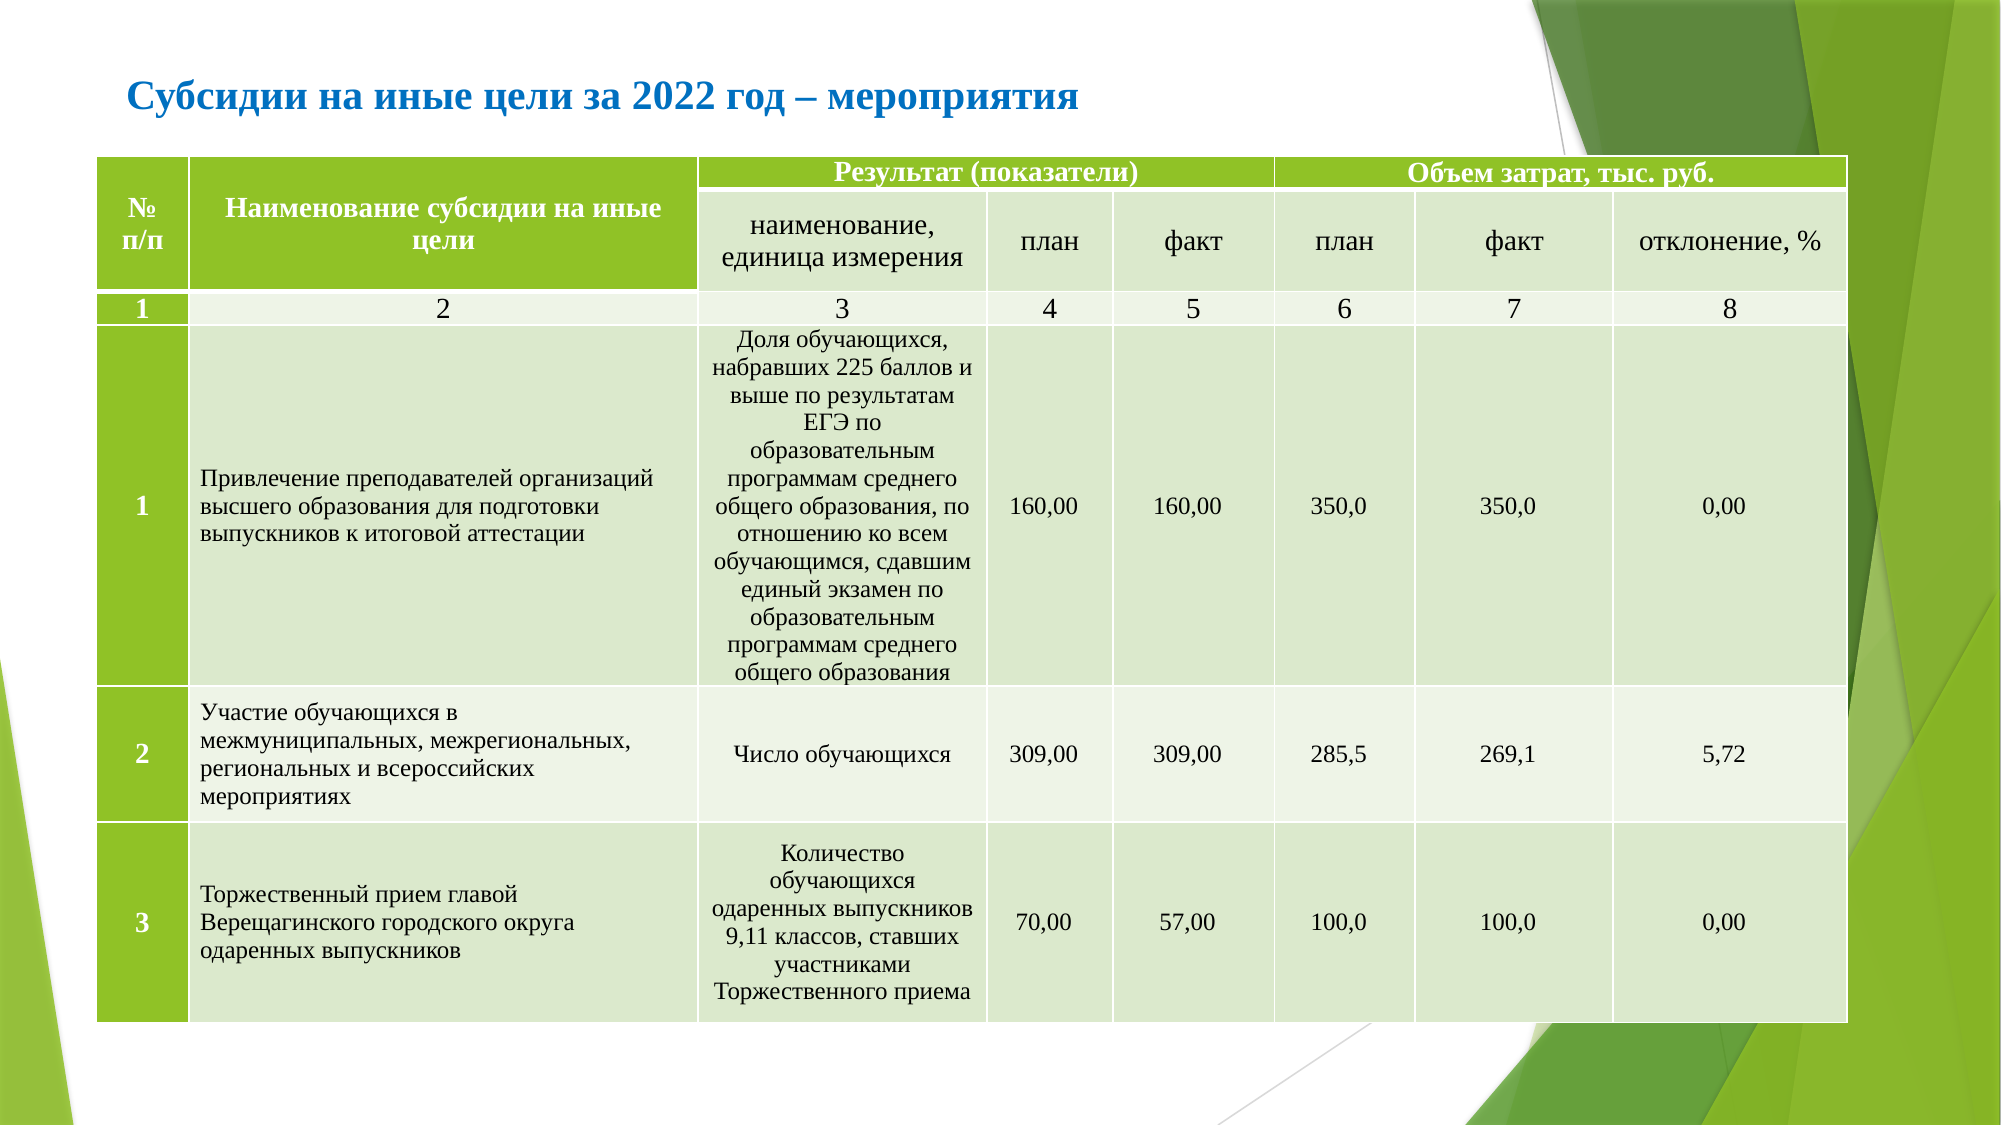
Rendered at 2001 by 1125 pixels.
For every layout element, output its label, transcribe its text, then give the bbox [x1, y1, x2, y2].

table_cell 285,5 [1275, 687, 1414, 821]
title Субсидии на иные цели за 2022 год – мероприятия [111, 59, 1932, 137]
table_cell 160,00 [988, 326, 1112, 685]
table_cell 0,00 [1614, 326, 1846, 685]
table_cell 57,00 [1114, 823, 1274, 1022]
table_cell 350,0 [1275, 326, 1414, 685]
table_cell 5,72 [1614, 687, 1846, 821]
table_cell 350,0 [1416, 326, 1612, 685]
table_cell факт [1416, 192, 1612, 291]
table_cell 3 [97, 823, 188, 1022]
table_cell план [988, 192, 1112, 291]
table_cell 269,1 [1416, 687, 1612, 821]
table_header Наименование субсидии на иные цели [190, 157, 697, 289]
table_cell отклонение, % [1614, 192, 1846, 291]
table_cell план [1275, 192, 1414, 291]
table_cell 3 [699, 292, 986, 324]
table_cell 70,00 [988, 823, 1112, 1022]
table_cell 4 [988, 292, 1112, 324]
table_cell 8 [1614, 292, 1846, 324]
table_cell Привлечение преподавателей организаций высшего образования для подготовки выпускников к итоговой аттестации [190, 326, 697, 685]
table_header № п/п [97, 157, 188, 289]
table_cell Число обучающихся [699, 687, 986, 821]
table_cell 6 [1275, 292, 1414, 324]
table_cell 100,0 [1275, 823, 1414, 1022]
table_cell Количество обучающихся одаренных выпускников 9,11 классов, ставших участниками Торжественного приема [699, 823, 986, 1022]
table_header Результат (показатели) [699, 157, 1274, 187]
table_header Объем затрат, тыс. руб. [1275, 157, 1846, 187]
table_cell 160,00 [1114, 326, 1274, 685]
table_cell 7 [1416, 292, 1612, 324]
table_cell 2 [190, 294, 697, 324]
table_cell 0,00 [1614, 823, 1846, 1022]
table_cell 1 [97, 294, 188, 324]
table_cell наименование, единица измерения [699, 192, 986, 291]
table_cell Доля обучающихся, набравших 225 баллов и выше по результатам ЕГЭ по образовательным программам среднего общего образования, по отношению ко всем обучающимся, сдавшим единый экзамен по образовательным программам среднего общего образования [699, 326, 986, 685]
table_cell 2 [97, 687, 188, 821]
table_cell Торжественный прием главой Верещагинского городского округа одаренных выпускников [190, 823, 697, 1022]
table_cell факт [1114, 192, 1274, 291]
table_cell 5 [1114, 292, 1274, 324]
table_cell 100,0 [1416, 823, 1612, 1022]
table_cell Участие обучающихся в межмуниципальных, межрегиональных, региональных и всероссийских мероприятиях [190, 687, 697, 821]
table_cell 309,00 [1114, 687, 1274, 821]
table_cell 309,00 [988, 687, 1112, 821]
table_cell 1 [97, 326, 188, 685]
